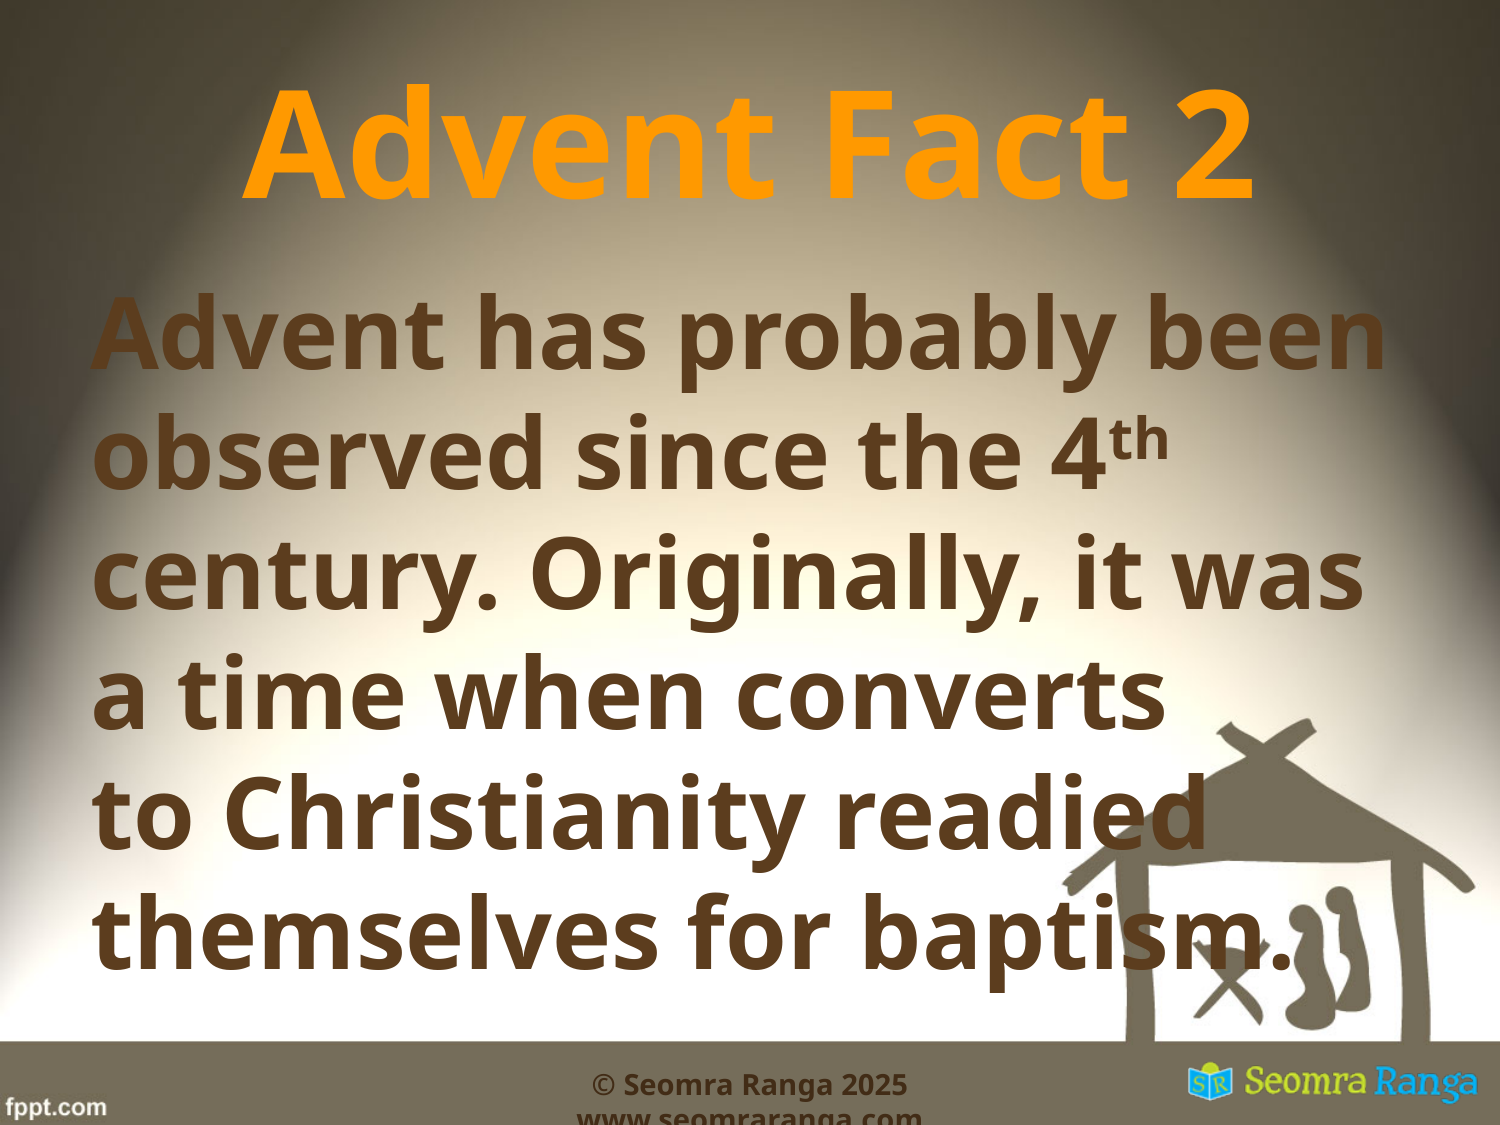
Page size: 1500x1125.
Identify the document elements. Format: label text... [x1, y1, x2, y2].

picture [0, 0, 1500, 1125]
list Advent has probably been observed since the 4th century. Originally, it was a time when converts to Christianity readied themselves for baptism. [75, 262, 1425, 1005]
title Advent Fact 2 [75, 45, 1425, 233]
text_box © Seomra Ranga 2025 www.seomraranga.com [401, 1058, 1099, 1125]
